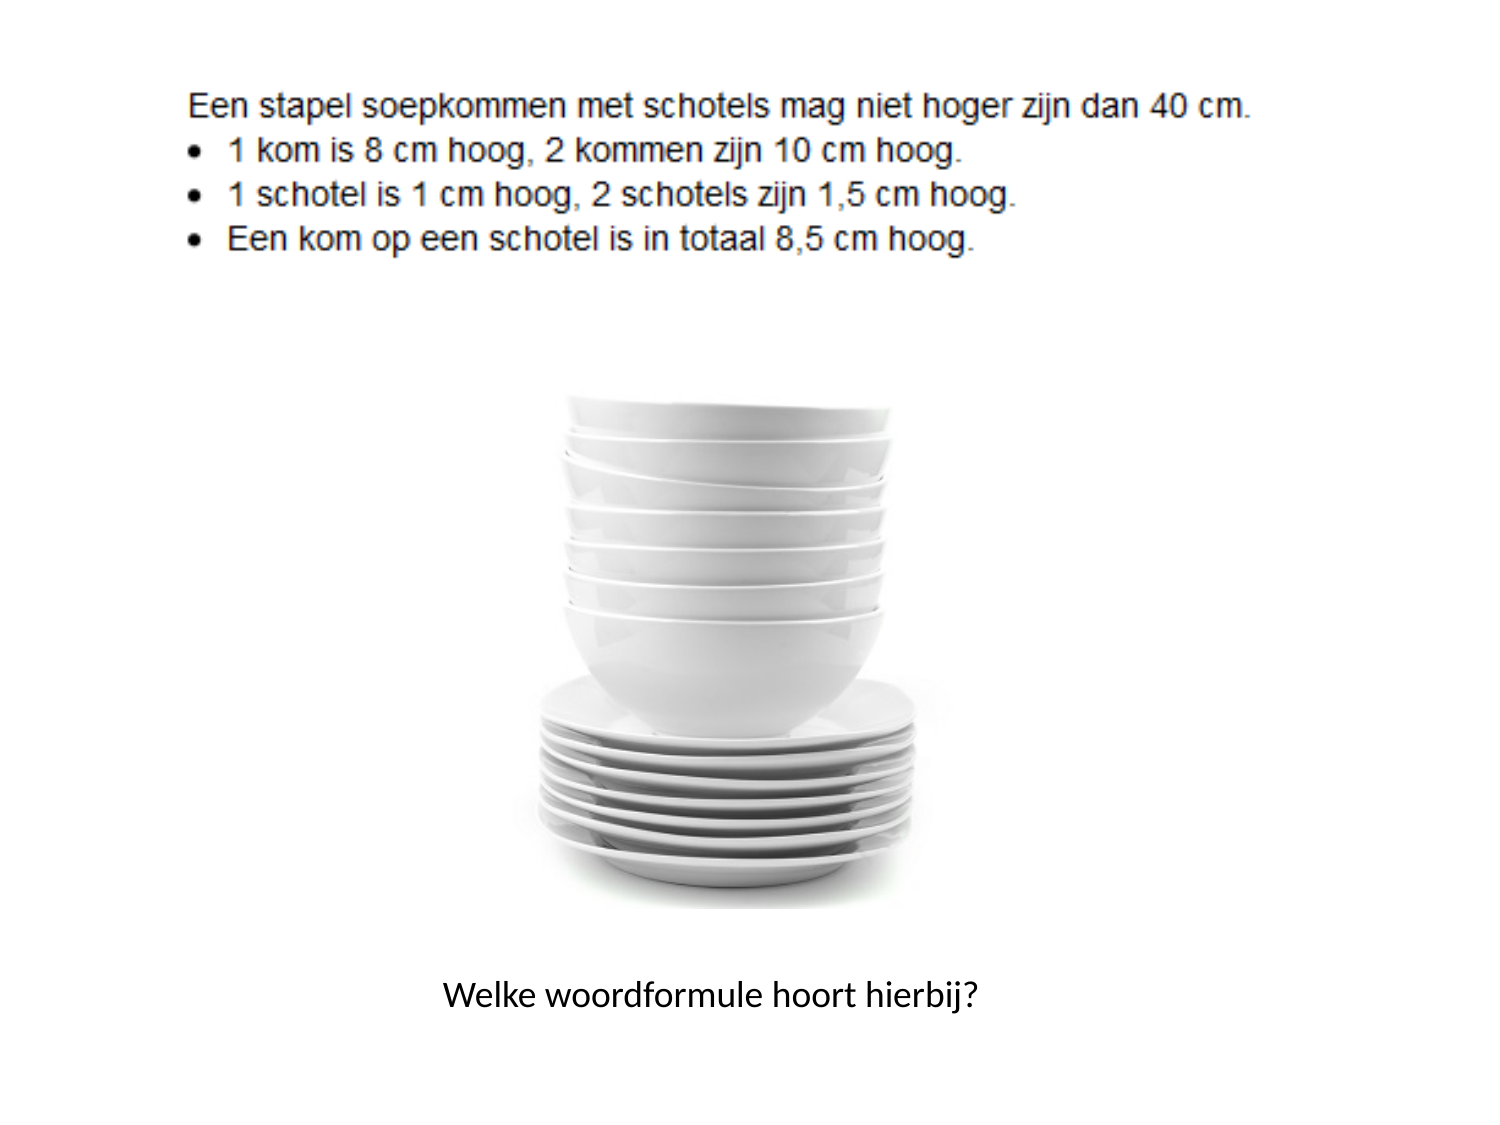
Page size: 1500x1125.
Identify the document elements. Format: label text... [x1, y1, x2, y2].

text_box Welke woordformule hoort hierbij? [428, 962, 996, 1023]
picture [174, 74, 1275, 288]
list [484, 358, 1016, 909]
